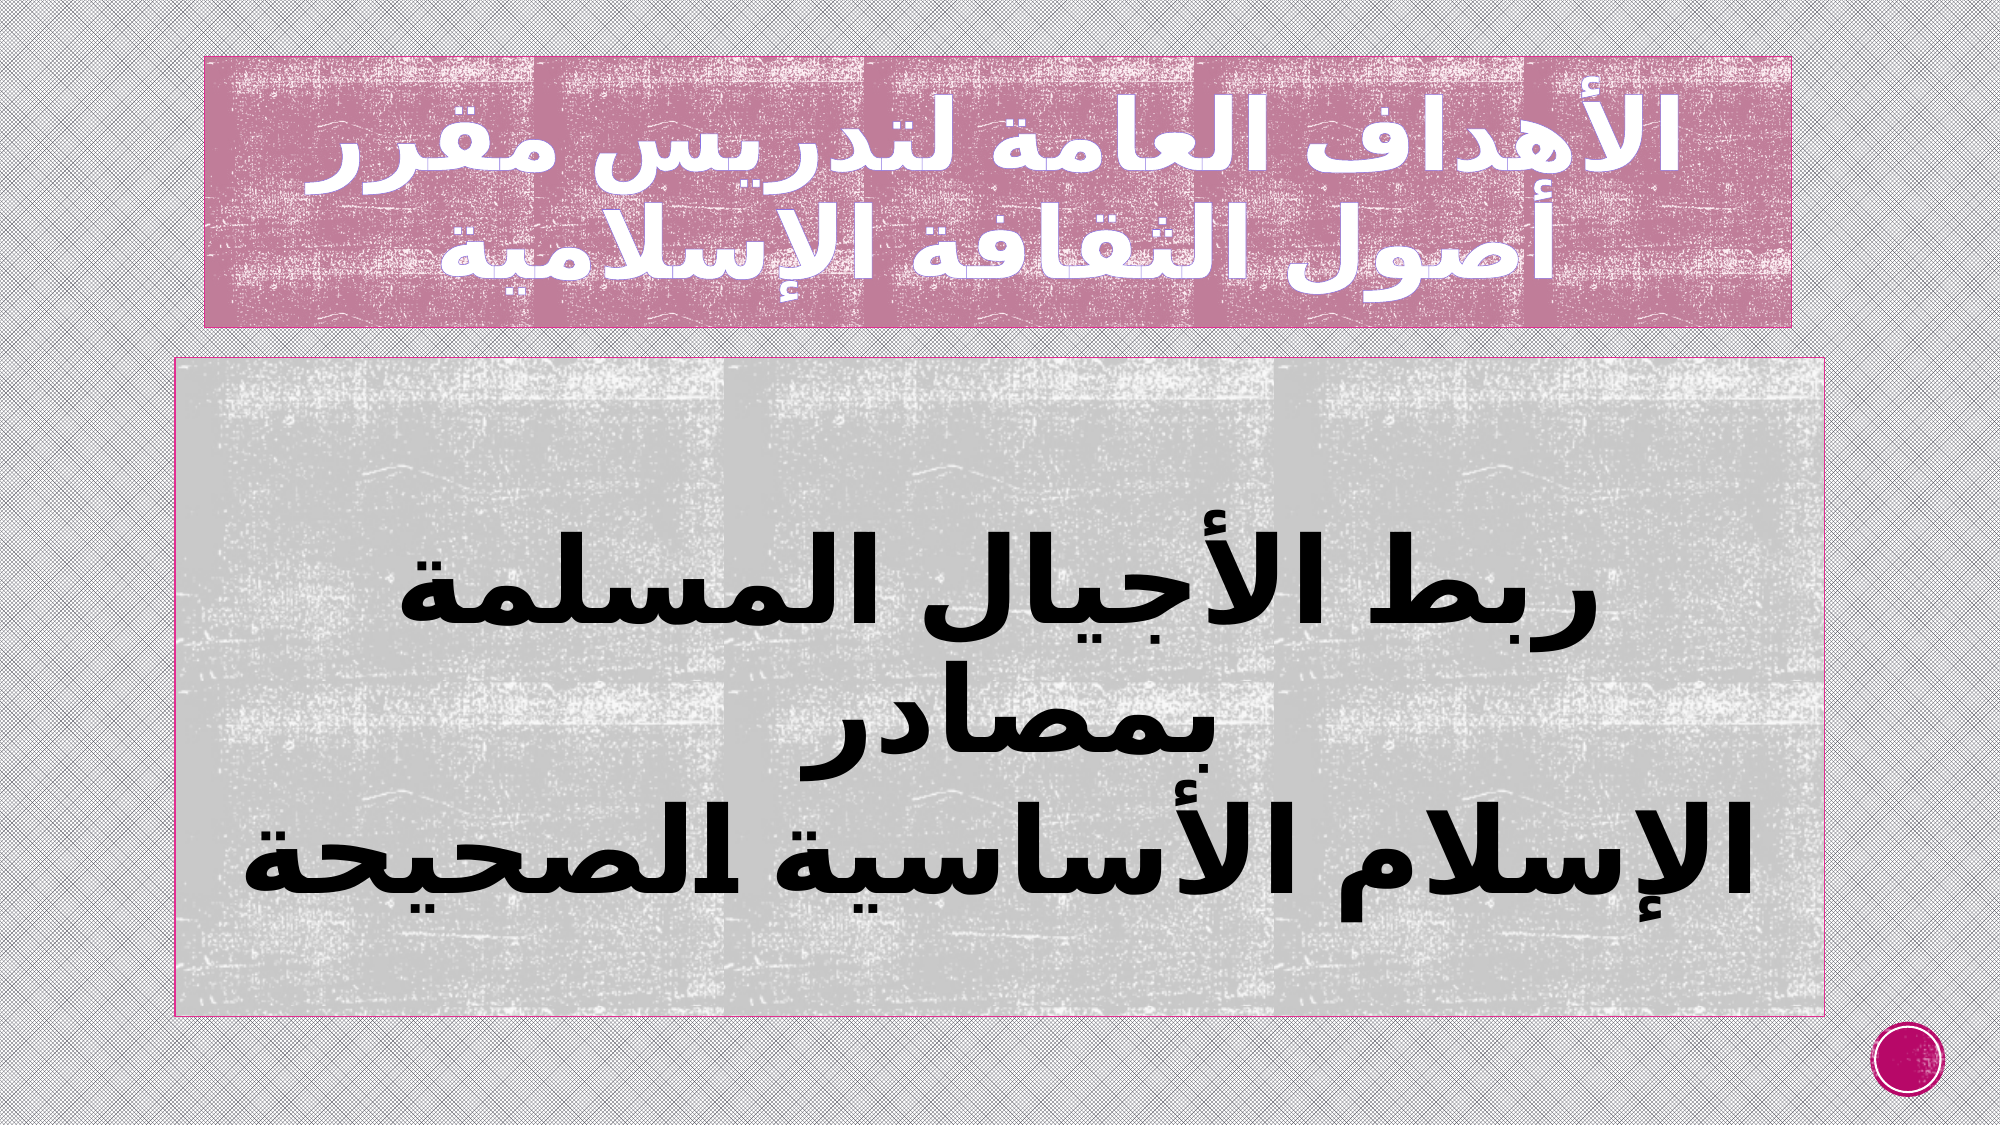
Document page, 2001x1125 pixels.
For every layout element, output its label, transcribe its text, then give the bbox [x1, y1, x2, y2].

title الأهداف العامة لتدريس مقرر أصول الثقافة الإسلامية [204, 56, 1792, 328]
list ربط الأجيال المسلمة بمصادر الإسلام الأساسية الصحيحة [174, 357, 1825, 1017]
